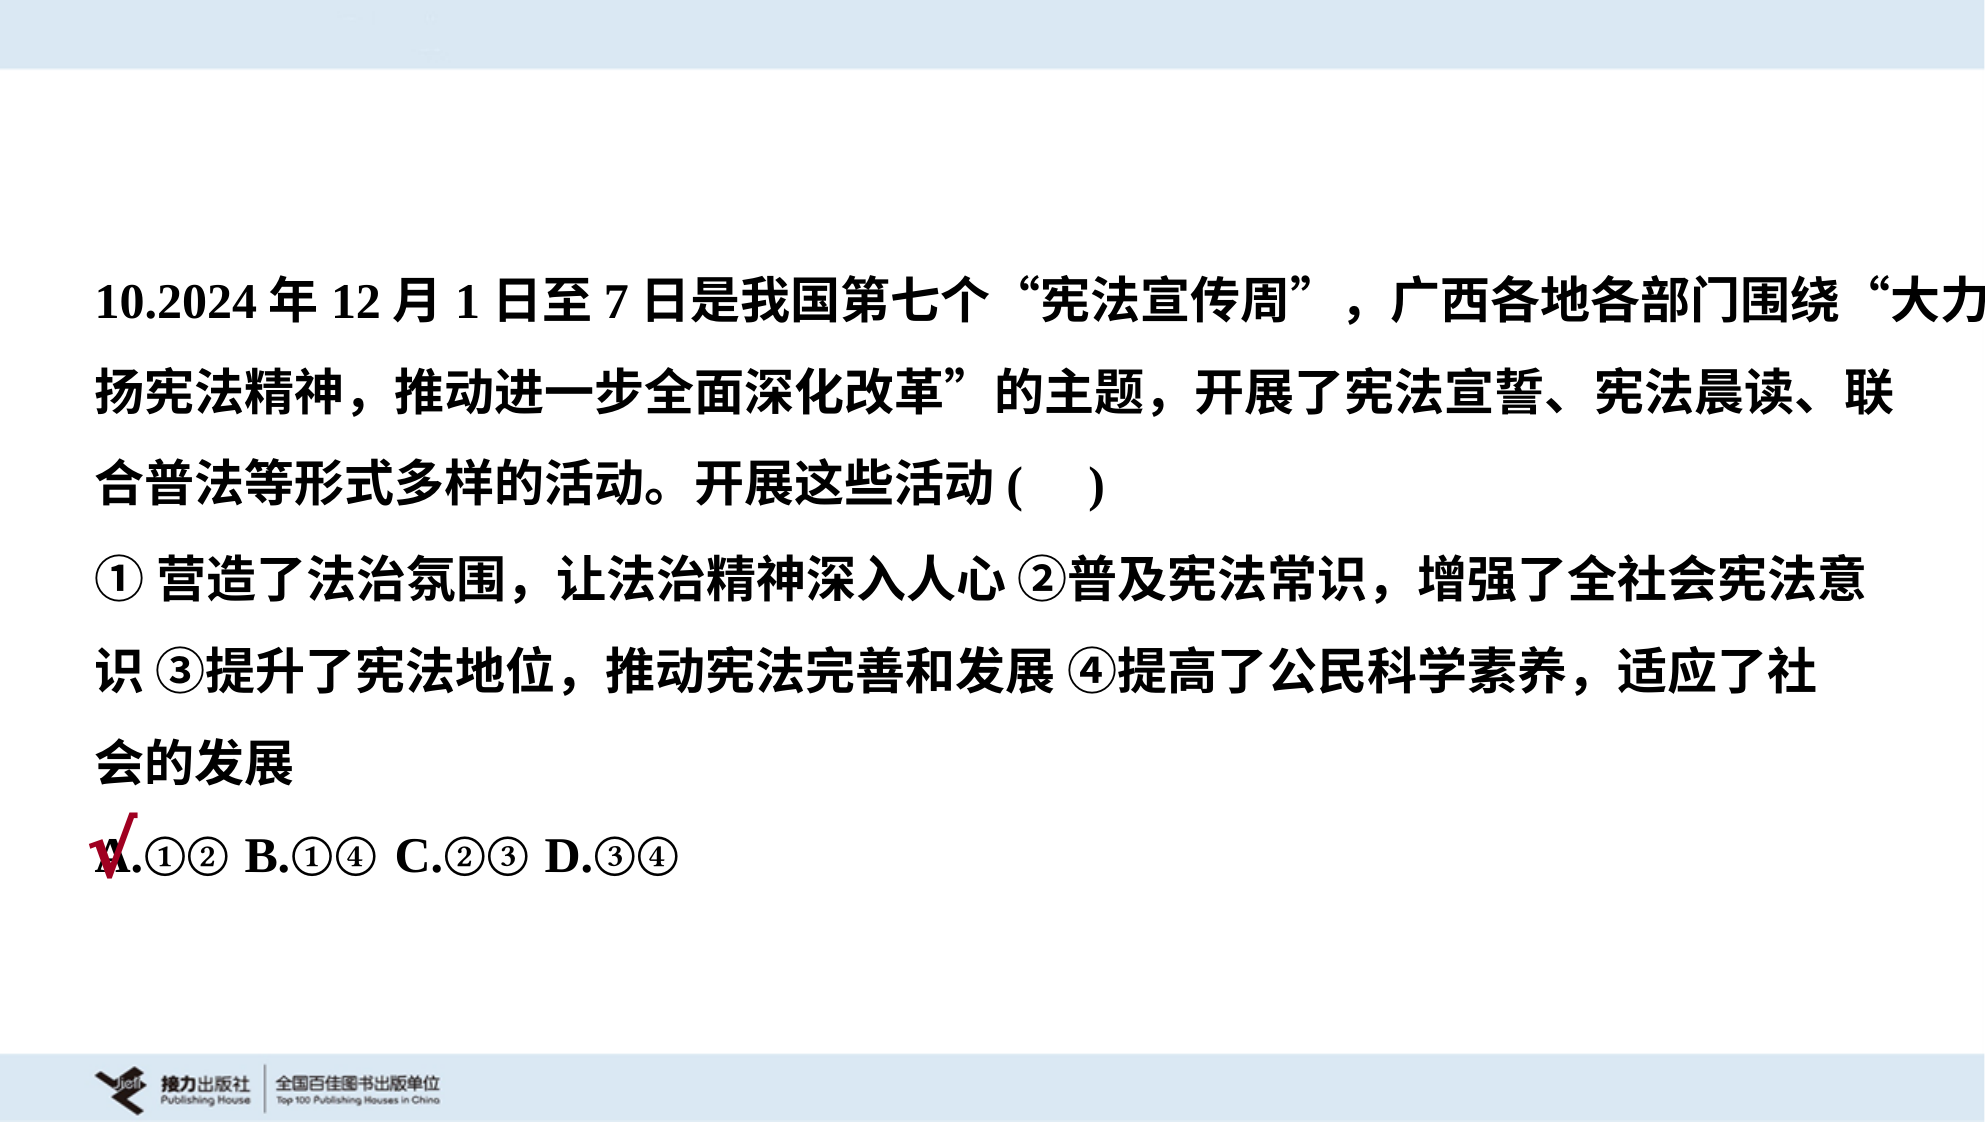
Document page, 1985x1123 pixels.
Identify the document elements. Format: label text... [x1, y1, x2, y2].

picture [0, 0, 1985, 1122]
text_box A.①② B.①④ C.②③ D.③④ [94, 795, 1892, 883]
text_box ①营造了法治氛围，让法治精神深入人心 ②普及宪法常识，增强了全社会宪法意 识 ③提升了宪法地位，推动宪法完善和发展 ④提高了公民科学素养，适应了社 会的发展 [94, 515, 1892, 791]
text_box 10.2024年12月1日至7日是我国第七个“宪法宣传周”，广西各地各部门围绕“大力弘 扬宪法精神，推动进一步全面深化改革”的主题，开展了宪法宣誓、宪法晨读、联 合普法等形式多样的活动。开展这些活动( ) [94, 236, 1892, 512]
text_box √ [86, 800, 139, 894]
